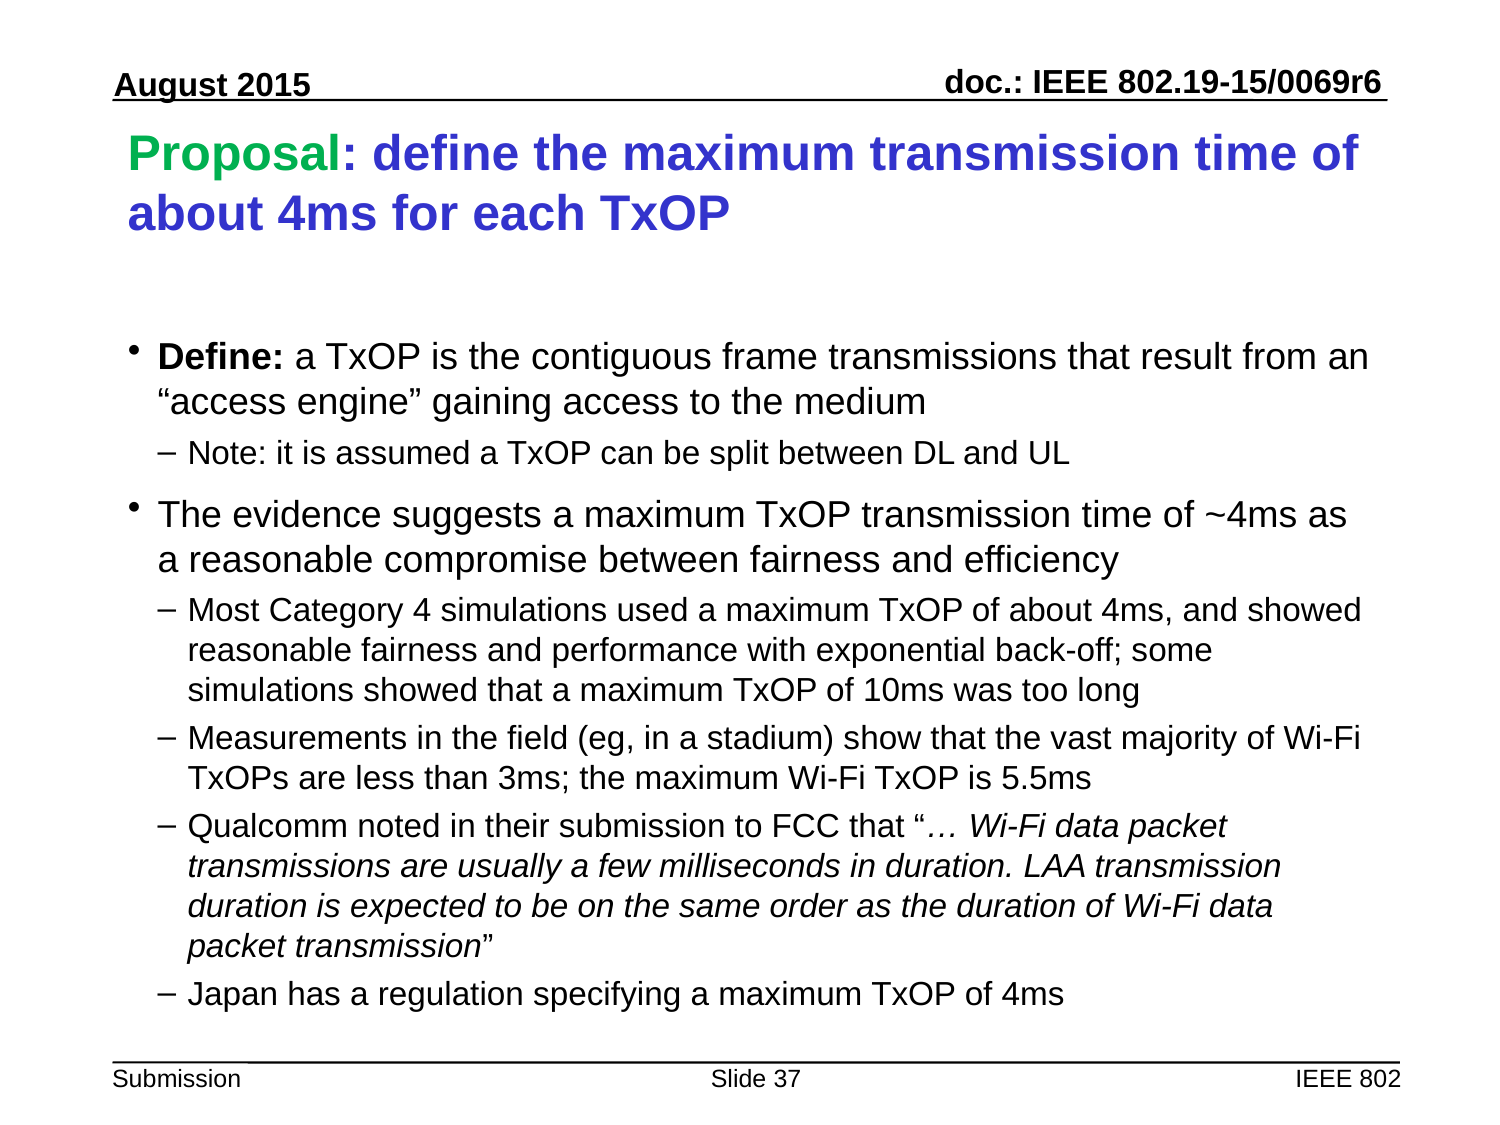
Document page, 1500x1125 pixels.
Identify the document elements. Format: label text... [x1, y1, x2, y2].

title Proposal: define the maximum transmission time of about 4ms for each TxOP [112, 112, 1388, 288]
list Define: a TxOP is the contiguous frame transmissions that result from an “access engine” gaining access to the medium Note: it is assumed a TxOP can be split between DL and UL The evidence suggests a maximum TxOP transmission time of ~4ms as a reasonable compromise between fairness and efficiency Most Category 4 simulations used a maximum TxOP of about 4ms, and showed reasonable fairness and performance with exponential back-off; some simulations showed that a maximum TxOP of 10ms was too long Measurements in the field (eg, in a stadium) show that the vast majority of Wi-Fi TxOPs are less than 3ms; the maximum Wi-Fi TxOP is 5.5ms Qualcomm noted in their submission to FCC that “… Wi-Fi data packet transmissions are usually a few milliseconds in duration. LAA transmission duration is expected to be on the same order as the duration of Wi-Fi data packet transmission” Japan has a regulation specifying a maximum TxOP of 4ms [112, 324, 1388, 1000]
footer IEEE 802 [1294, 1061, 1402, 1093]
slide_number Slide 37 [709, 1061, 803, 1093]
